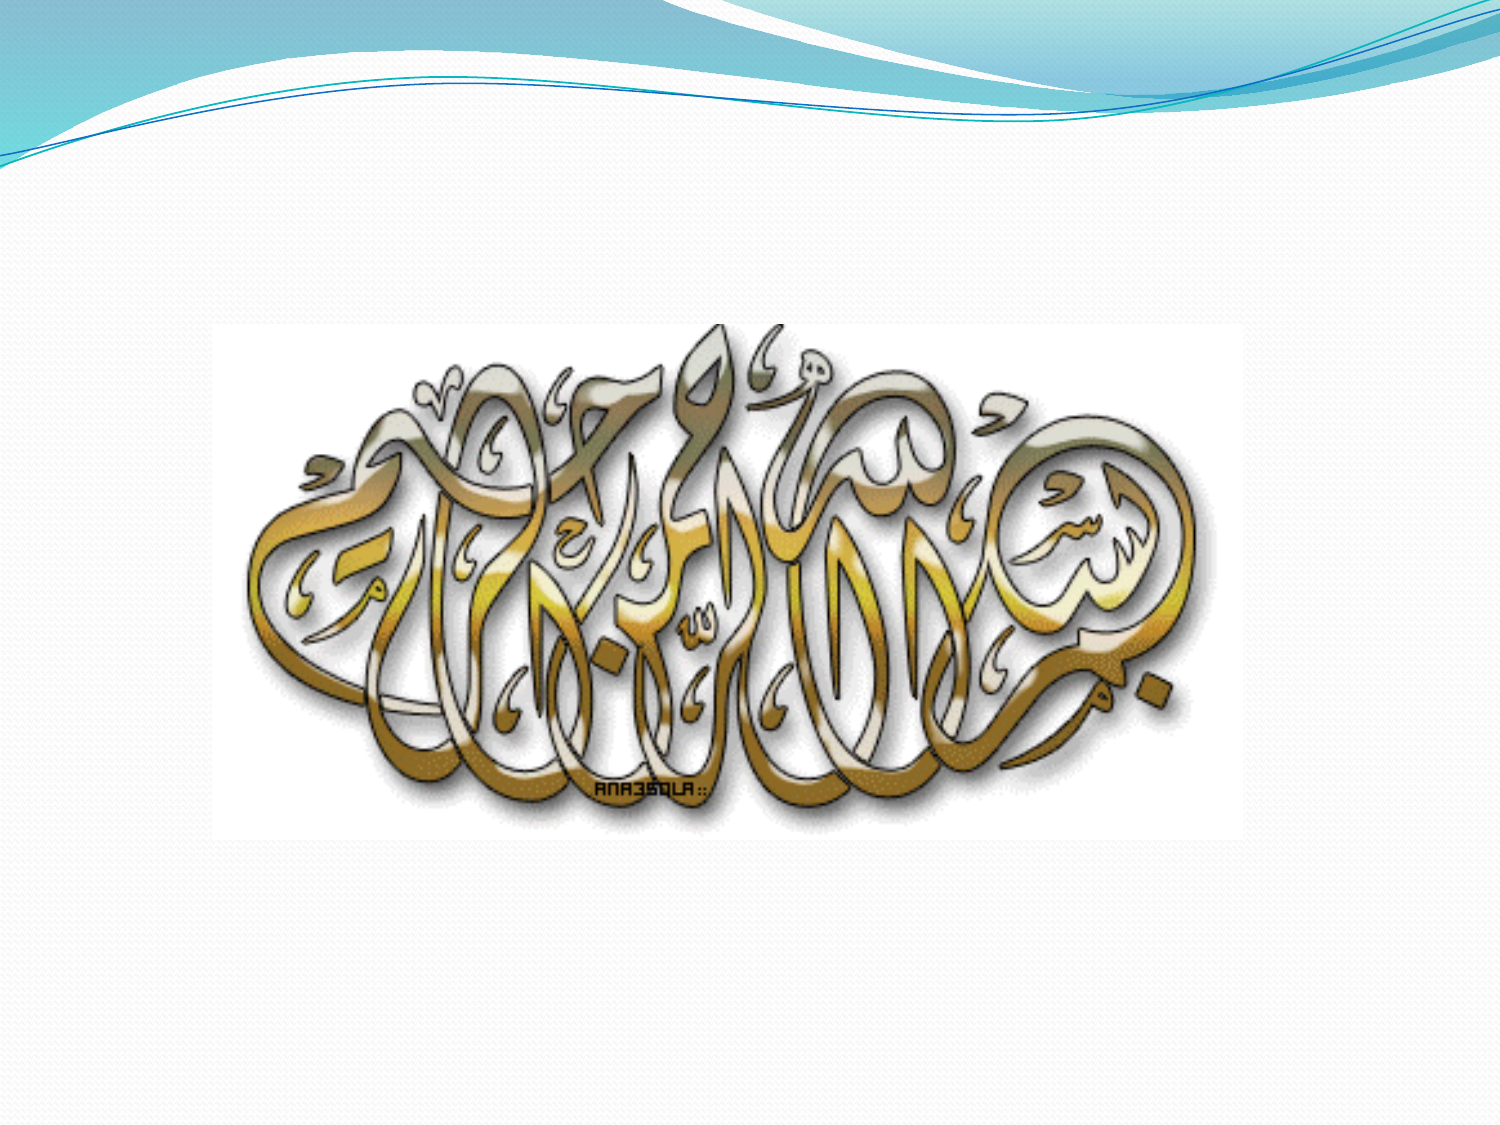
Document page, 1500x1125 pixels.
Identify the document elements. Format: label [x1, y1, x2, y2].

list [212, 324, 1243, 841]
